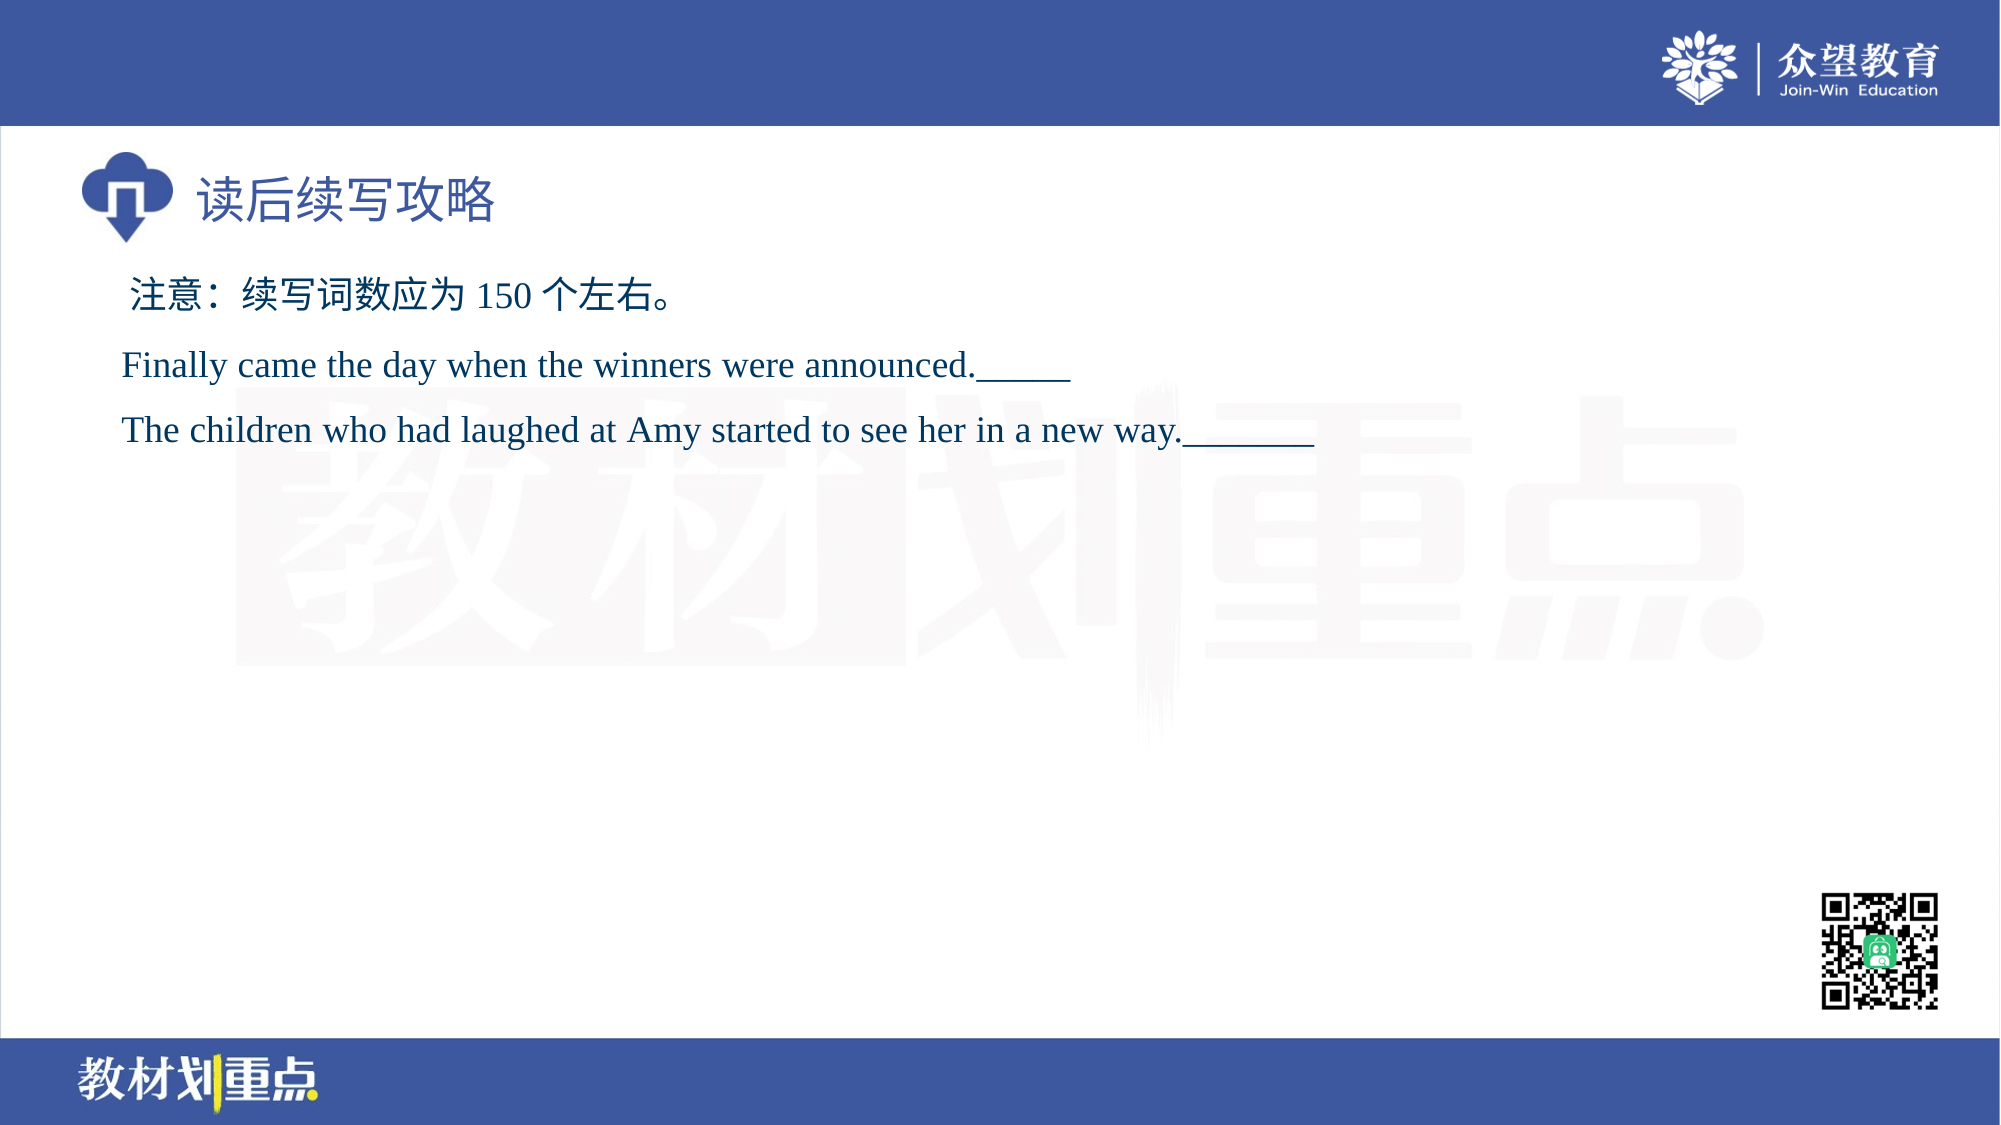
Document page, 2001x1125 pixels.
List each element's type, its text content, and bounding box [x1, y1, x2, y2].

picture [0, 0, 2000, 1125]
text_box 注意：续写词数应为150个左右。 Finally came the day when the winners were announced._____ The children who had laughed at Amy started to see her in a new way._______ [82, 247, 1817, 443]
